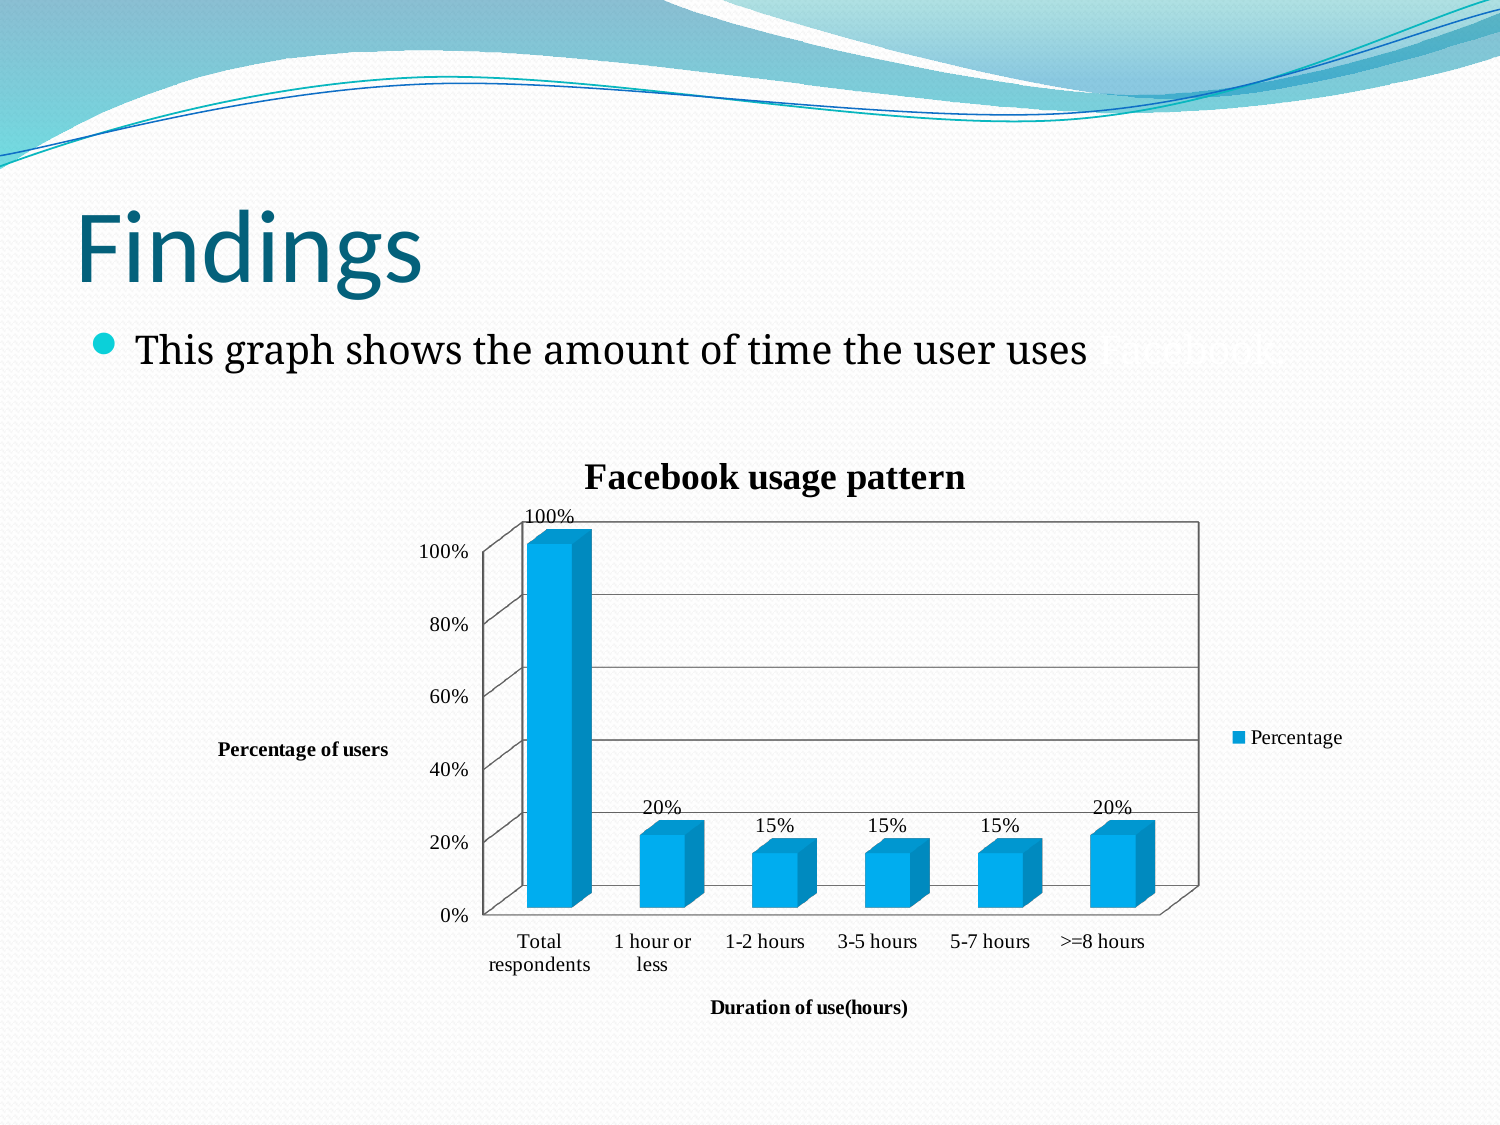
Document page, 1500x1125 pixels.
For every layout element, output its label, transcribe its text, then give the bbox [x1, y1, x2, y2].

chart [187, 424, 1363, 1051]
title Findings [75, 115, 1425, 303]
list This graph shows the amount of time the user uses Facebook. [75, 317, 1425, 1038]
